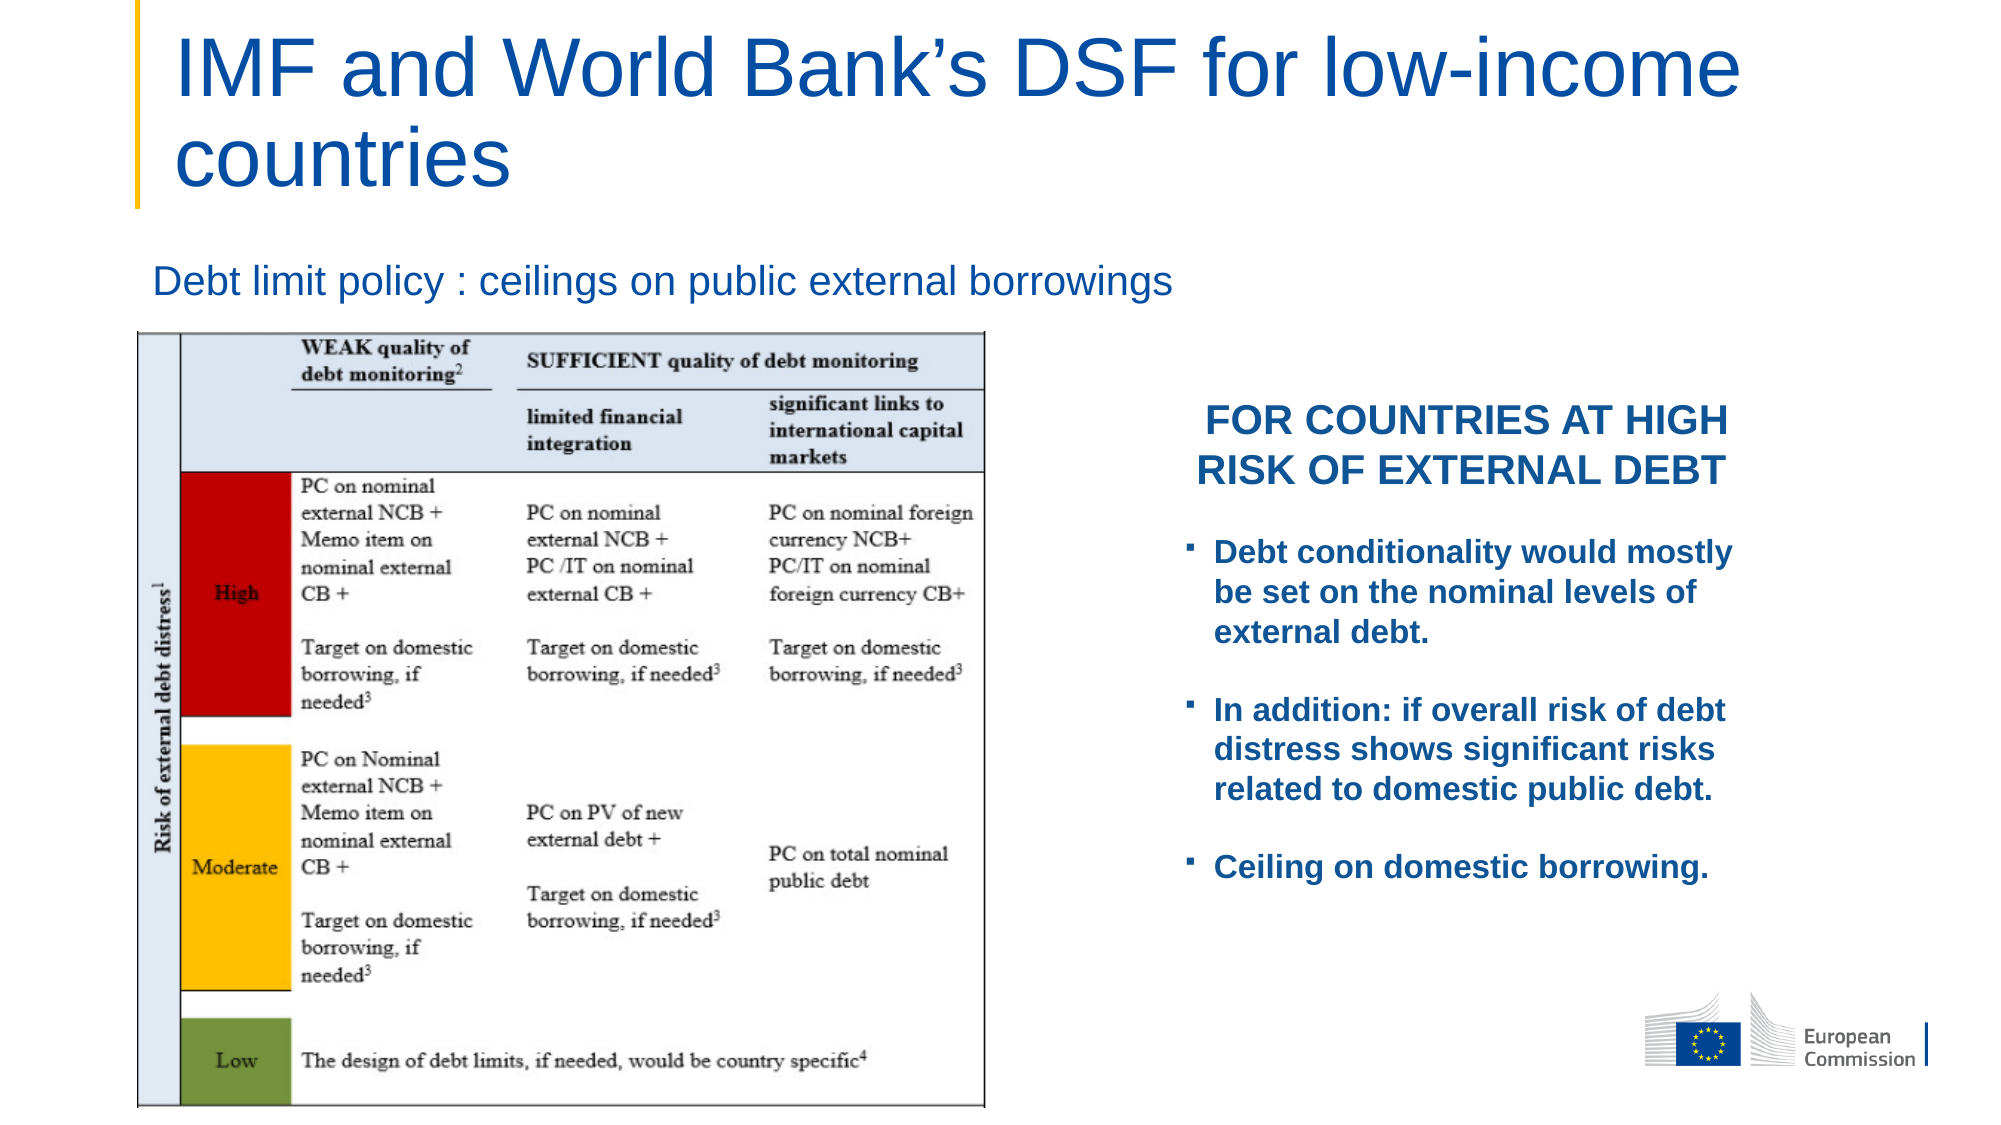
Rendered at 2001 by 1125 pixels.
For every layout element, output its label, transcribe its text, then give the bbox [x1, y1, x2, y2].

picture [1765, 991, 1928, 1066]
text_box Debt limit policy : ceilings on public external borrowings [137, 231, 1863, 305]
picture [137, 331, 987, 1108]
text_box For countries at high risk of external debt Debt conditionality would mostly be set on the nominal levels of external debt. In addition: if overall risk of debt distress shows significant risks related to domestic public debt. Ceiling on domestic borrowing. [1169, 385, 1765, 1125]
title IMF and World Bank’s DSF for low-income countries [159, 0, 1885, 205]
